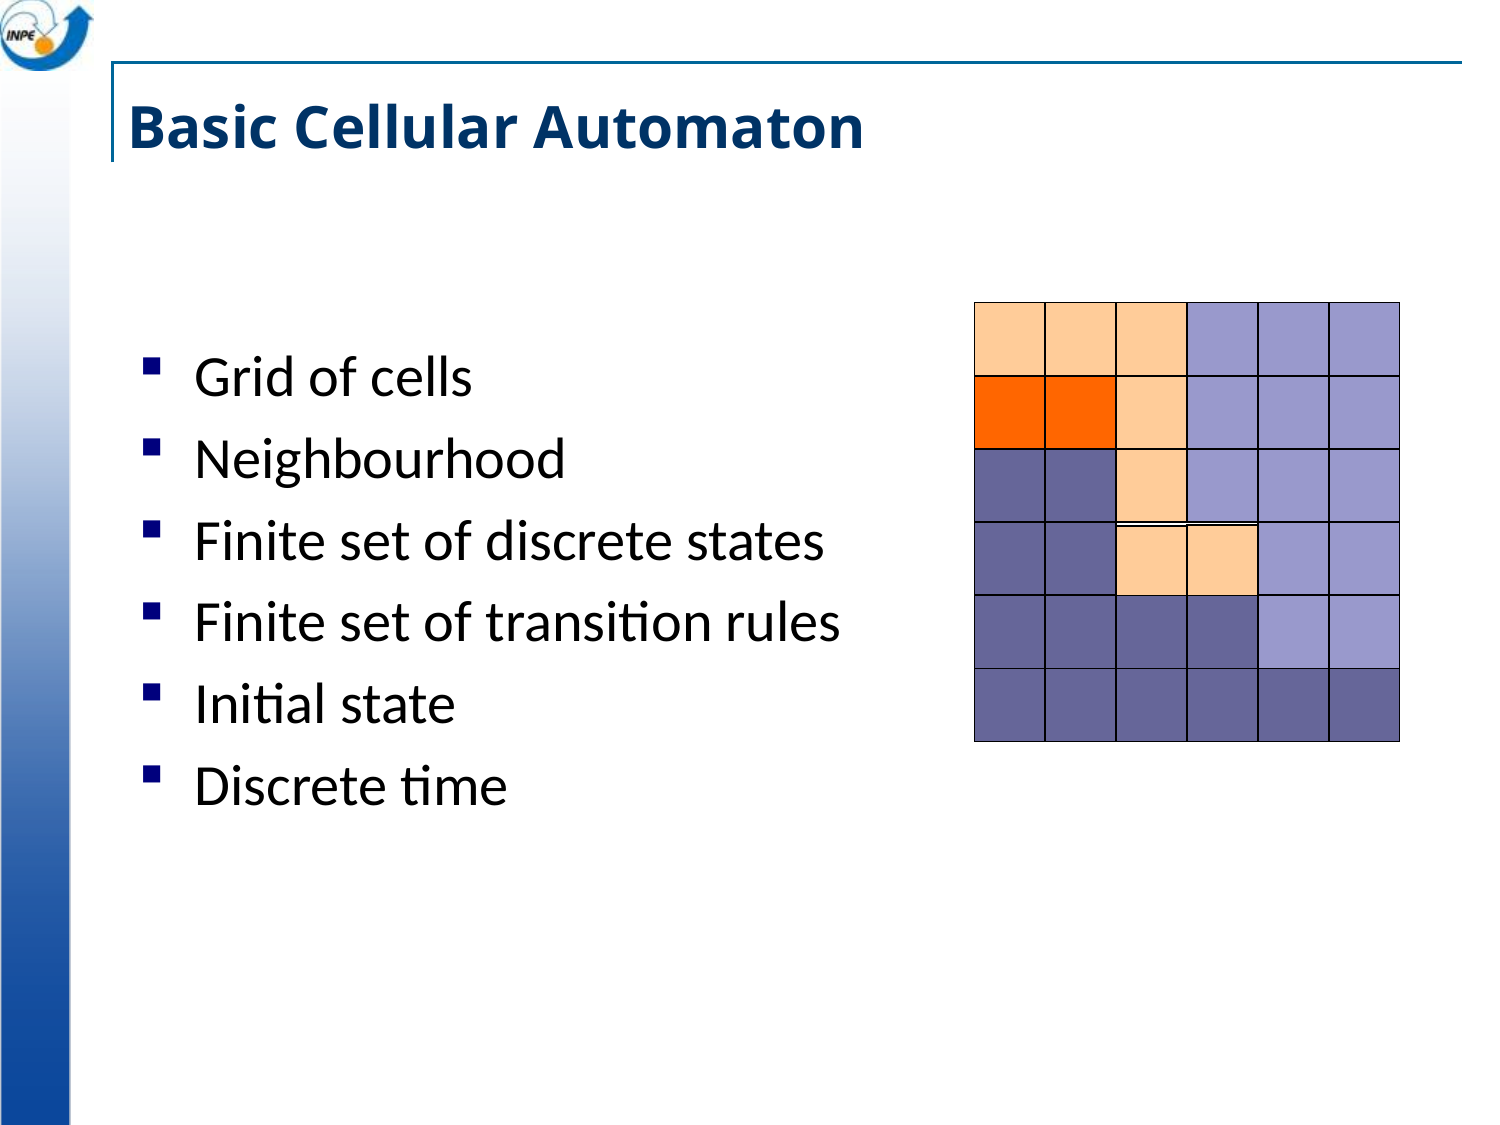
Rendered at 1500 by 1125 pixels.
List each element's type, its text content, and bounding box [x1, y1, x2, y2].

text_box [974, 302, 1400, 742]
list Grid of cells Neighbourhood Finite set of discrete states Finite set of transition rules Initial state Discrete time [123, 331, 1483, 1106]
title Basic Cellular Automaton [112, 62, 1450, 188]
picture [0, 0, 94, 1125]
